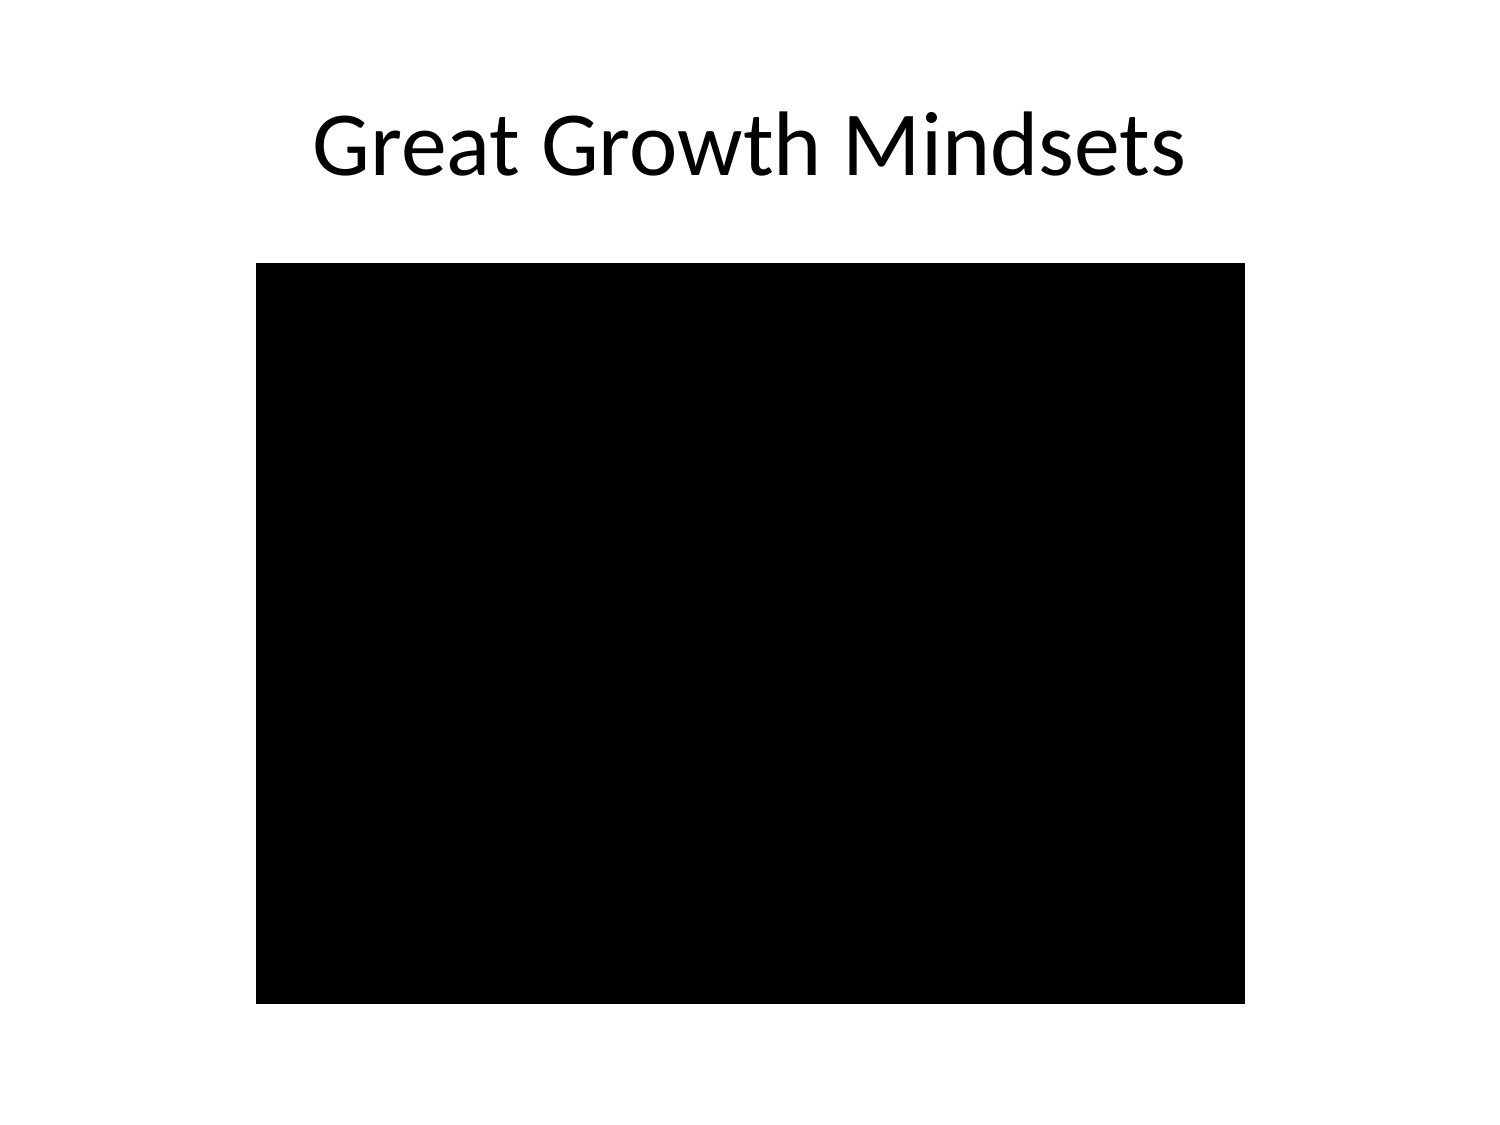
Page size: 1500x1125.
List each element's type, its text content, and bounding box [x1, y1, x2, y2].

title Great Growth Mindsets [75, 45, 1425, 233]
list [254, 262, 1246, 1006]
